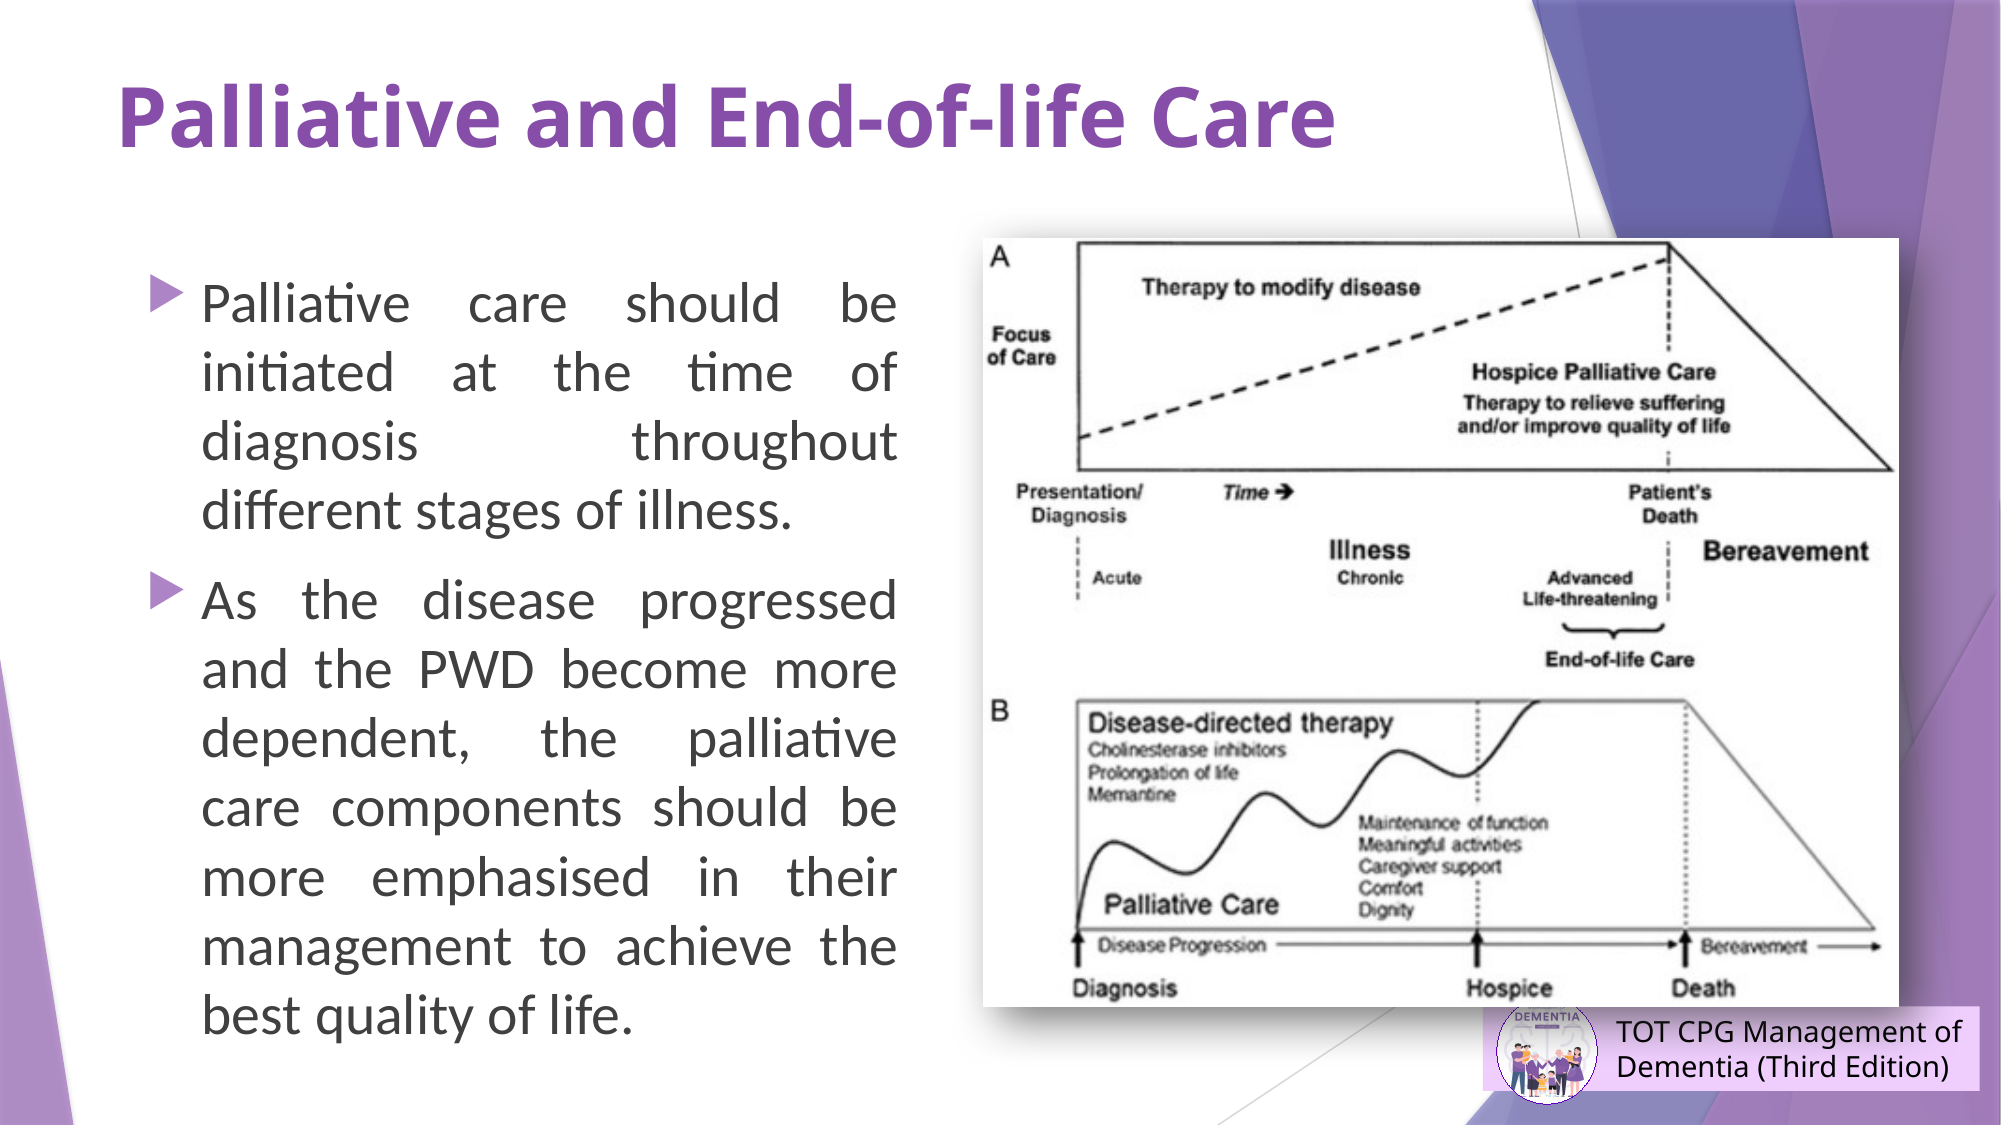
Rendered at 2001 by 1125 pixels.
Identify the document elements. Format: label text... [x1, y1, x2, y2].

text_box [1482, 996, 1981, 1105]
title Palliative and End-of-life Care [100, 56, 1512, 273]
list Palliative care should be initiated at the time of diagnosis throughout different stages of illness. As the disease progressed and the PWD become more dependent, the palliative care components should be more emphasised in their management to achieve the best quality of life. [131, 257, 915, 1055]
picture [982, 237, 1900, 1007]
